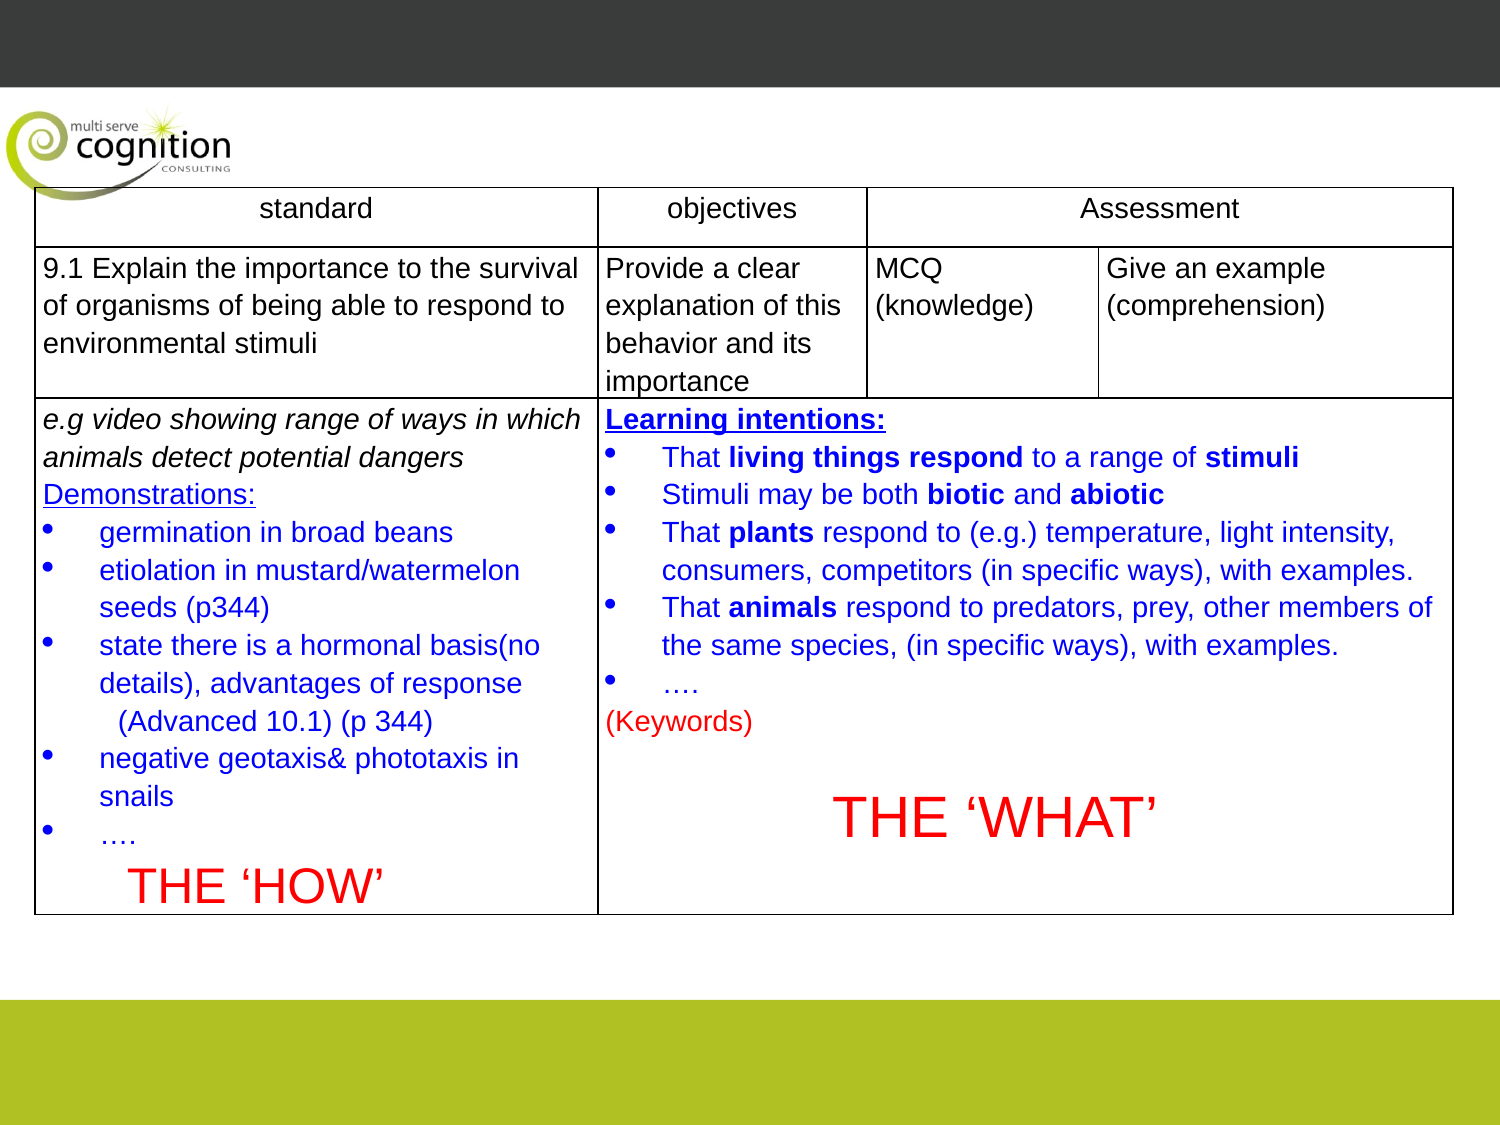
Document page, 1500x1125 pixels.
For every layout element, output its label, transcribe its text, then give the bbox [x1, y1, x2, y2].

table_cell 9.1 Explain the importance to the survival of organisms of being able to respond to environmental stimuli [36, 248, 597, 397]
table_header Assessment [868, 188, 1452, 246]
picture [0, 101, 237, 207]
table_cell Learning intentions: That living things respond to a range of stimuli Stimuli may be both biotic and abiotic That plants respond to (e.g.) temperature, light intensity, consumers, competitors (in specific ways), with examples. That animals respond to predators, prey, other members of the same species, (in specific ways), with examples. …. (Keywords) THE ‘WHAT’ [599, 399, 1452, 914]
table_cell Provide a clear explanation of this behavior and its importance [599, 248, 866, 397]
table_header standard [36, 188, 597, 246]
table_cell e.g video showing range of ways in which animals detect potential dangers Demonstrations: germination in broad beans etiolation in mustard/watermelon seeds (p344) state there is a hormonal basis(no details), advantages of response (Advanced 10.1) (p 344) negative geotaxis& phototaxis in snails …. THE ‘HOW’ [36, 399, 597, 914]
table_cell Give an example (comprehension) [1099, 248, 1452, 397]
table_cell MCQ (knowledge) [868, 248, 1098, 397]
table_header objectives [599, 188, 866, 246]
